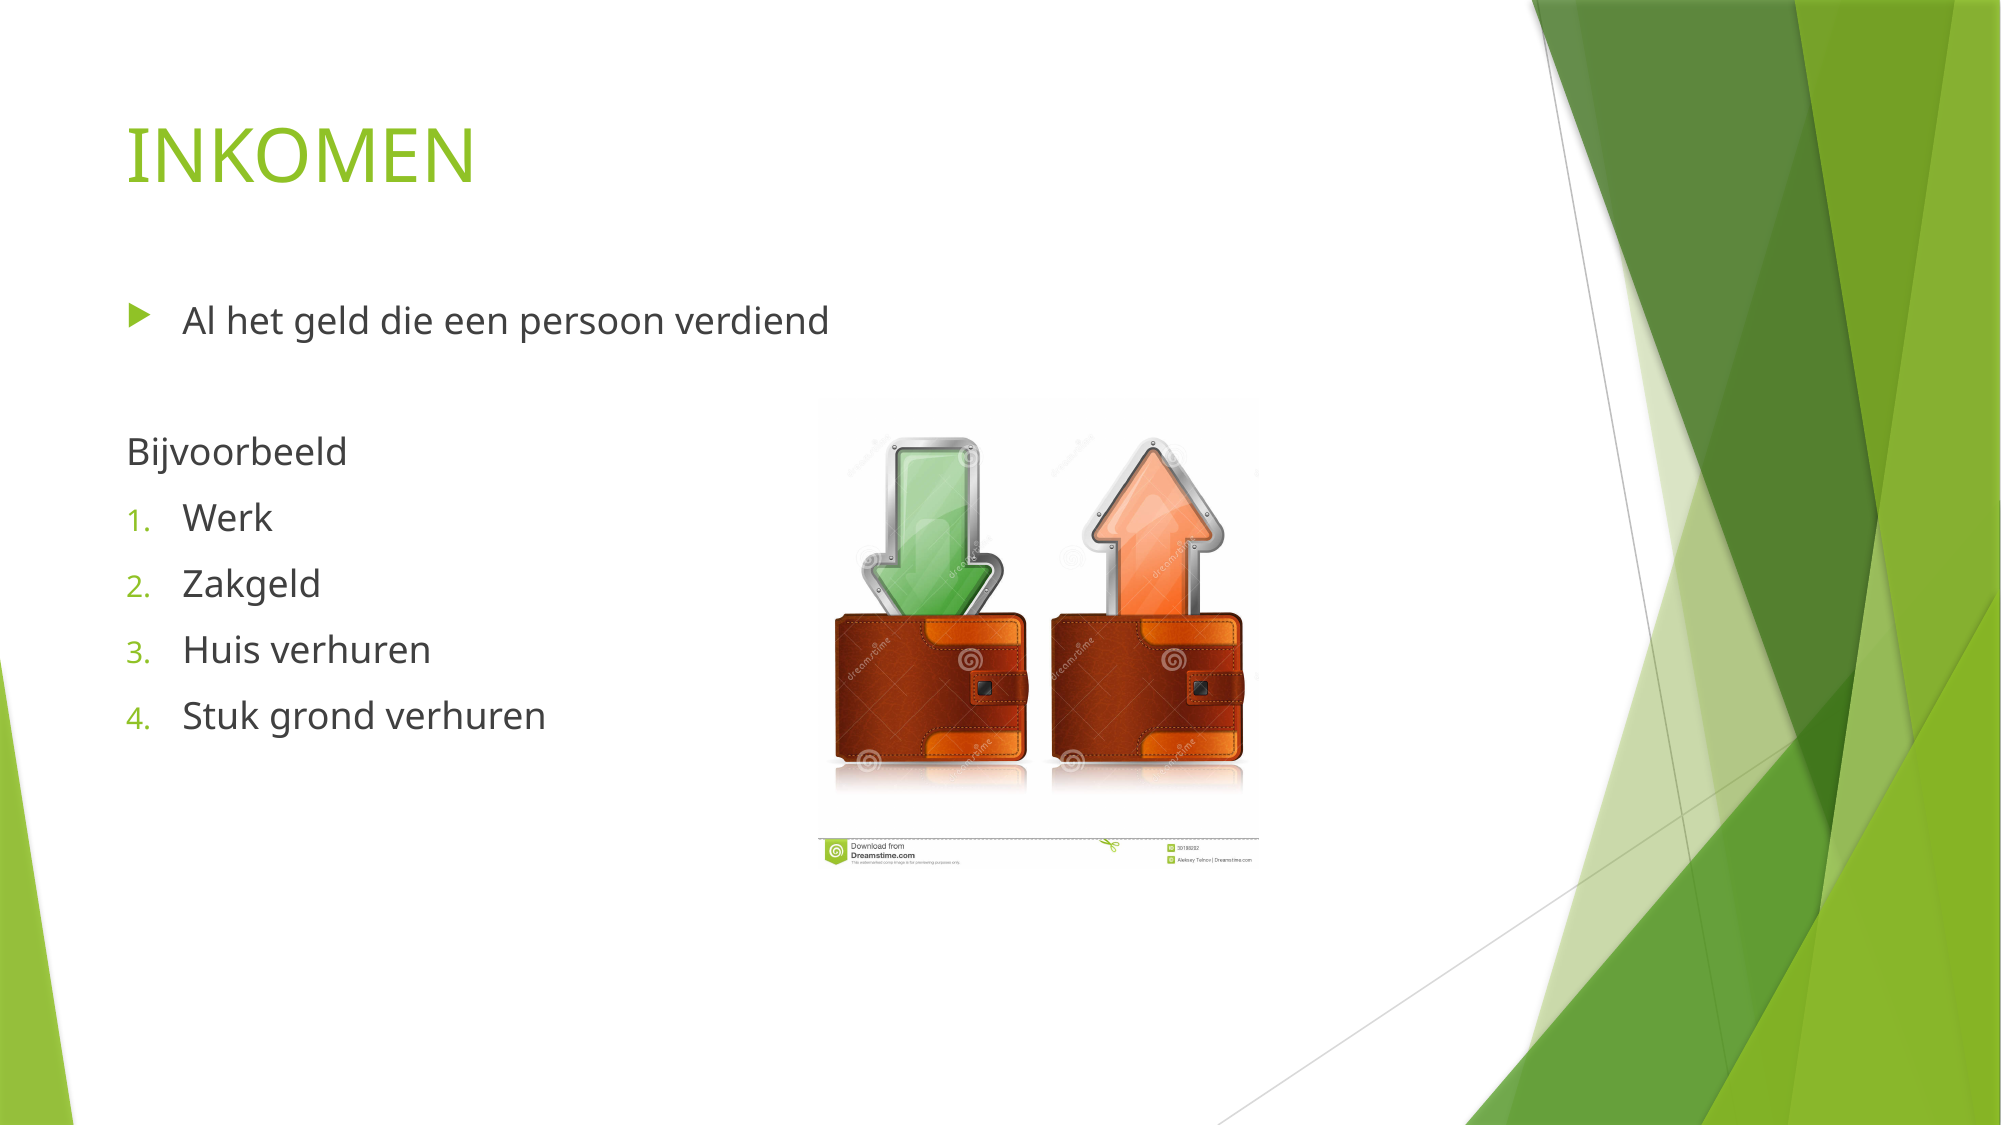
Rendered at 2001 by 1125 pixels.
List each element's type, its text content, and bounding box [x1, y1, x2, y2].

list Al het geld die een persoon verdiend Bijvoorbeeld Werk Zakgeld Huis verhuren Stuk grond verhuren [111, 289, 1522, 926]
title INKOMEN [111, 99, 1522, 289]
picture [818, 397, 1260, 869]
